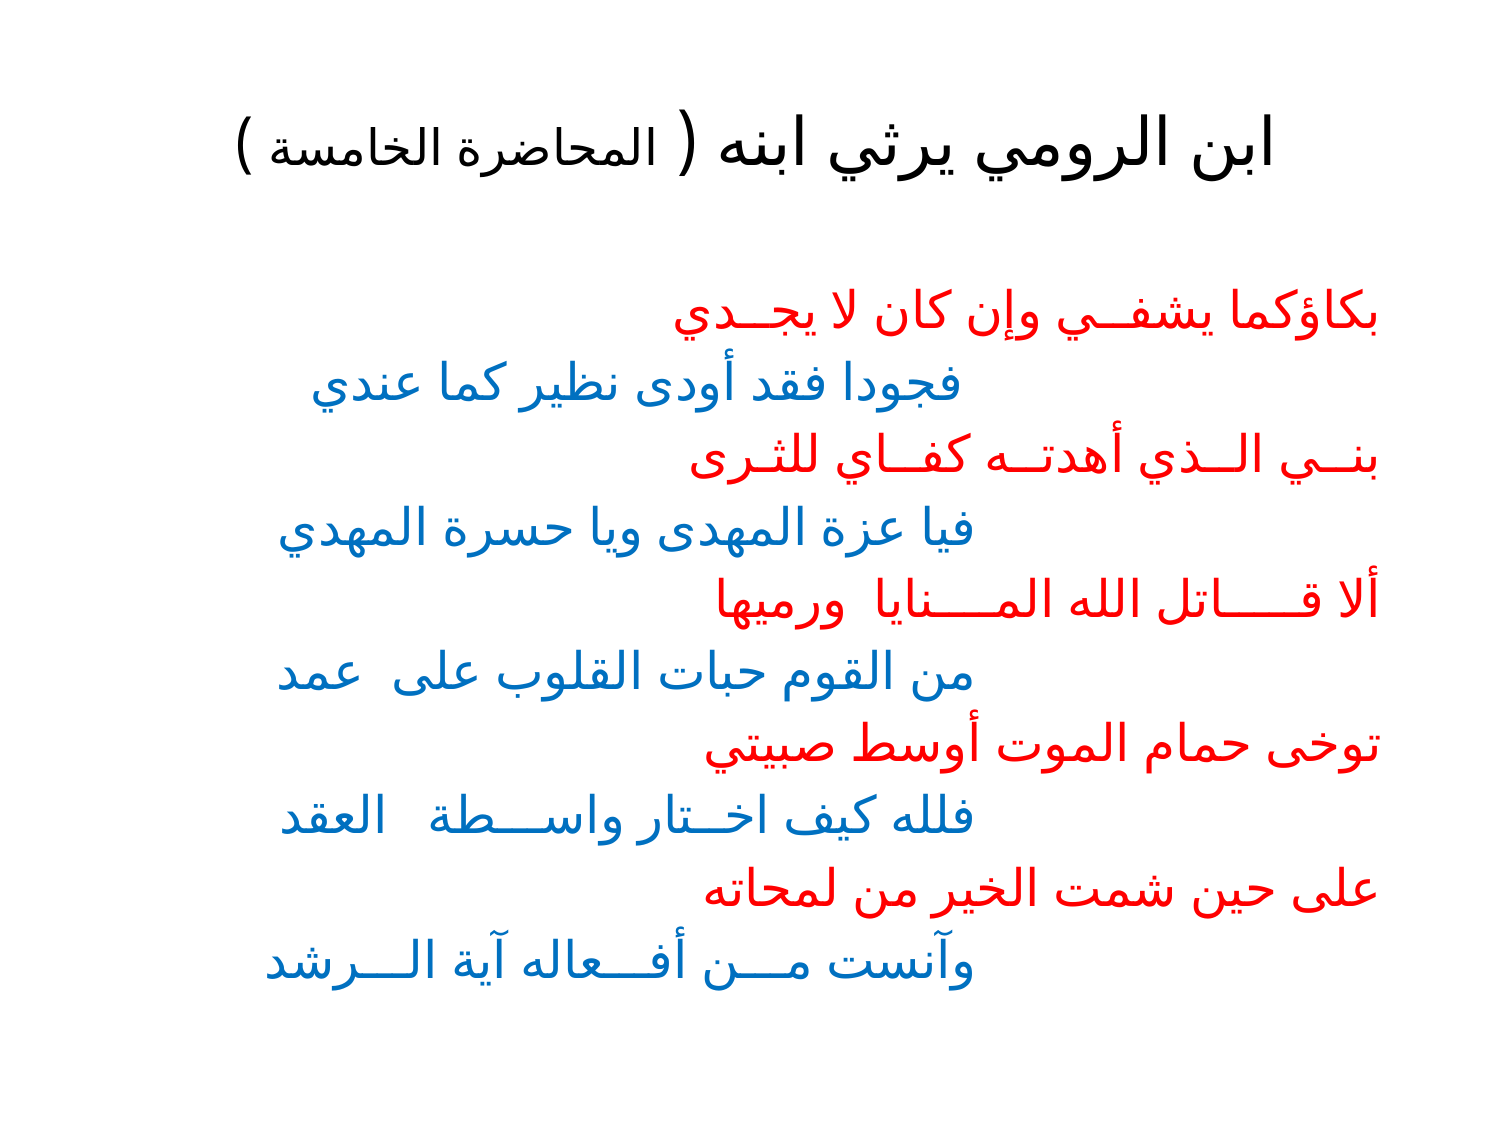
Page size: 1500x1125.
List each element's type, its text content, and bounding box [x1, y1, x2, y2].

title ابن الرومي يرثي ابنه ( المحاضرة الخامسة ) [75, 45, 1425, 233]
list بكاؤكما يشفــي وإن كان لا يجــدي فجودا فقد أودى نظير كما عندي بنــي الــذي أهدتــه كفــاي للثـرى فيا عزة المهدى ويا حسرة المهدي ألا قـــــاتل الله المــــنايا ورميها من القوم حبات القلوب على عمد توخى حمام الموت أوسط صبيتي فلله كيف اخــتار واســـطة العقد على حين شمت الخير من لمحاته وآنست مـــن أفـــعاله آية الـــرشد [46, 269, 1397, 1012]
